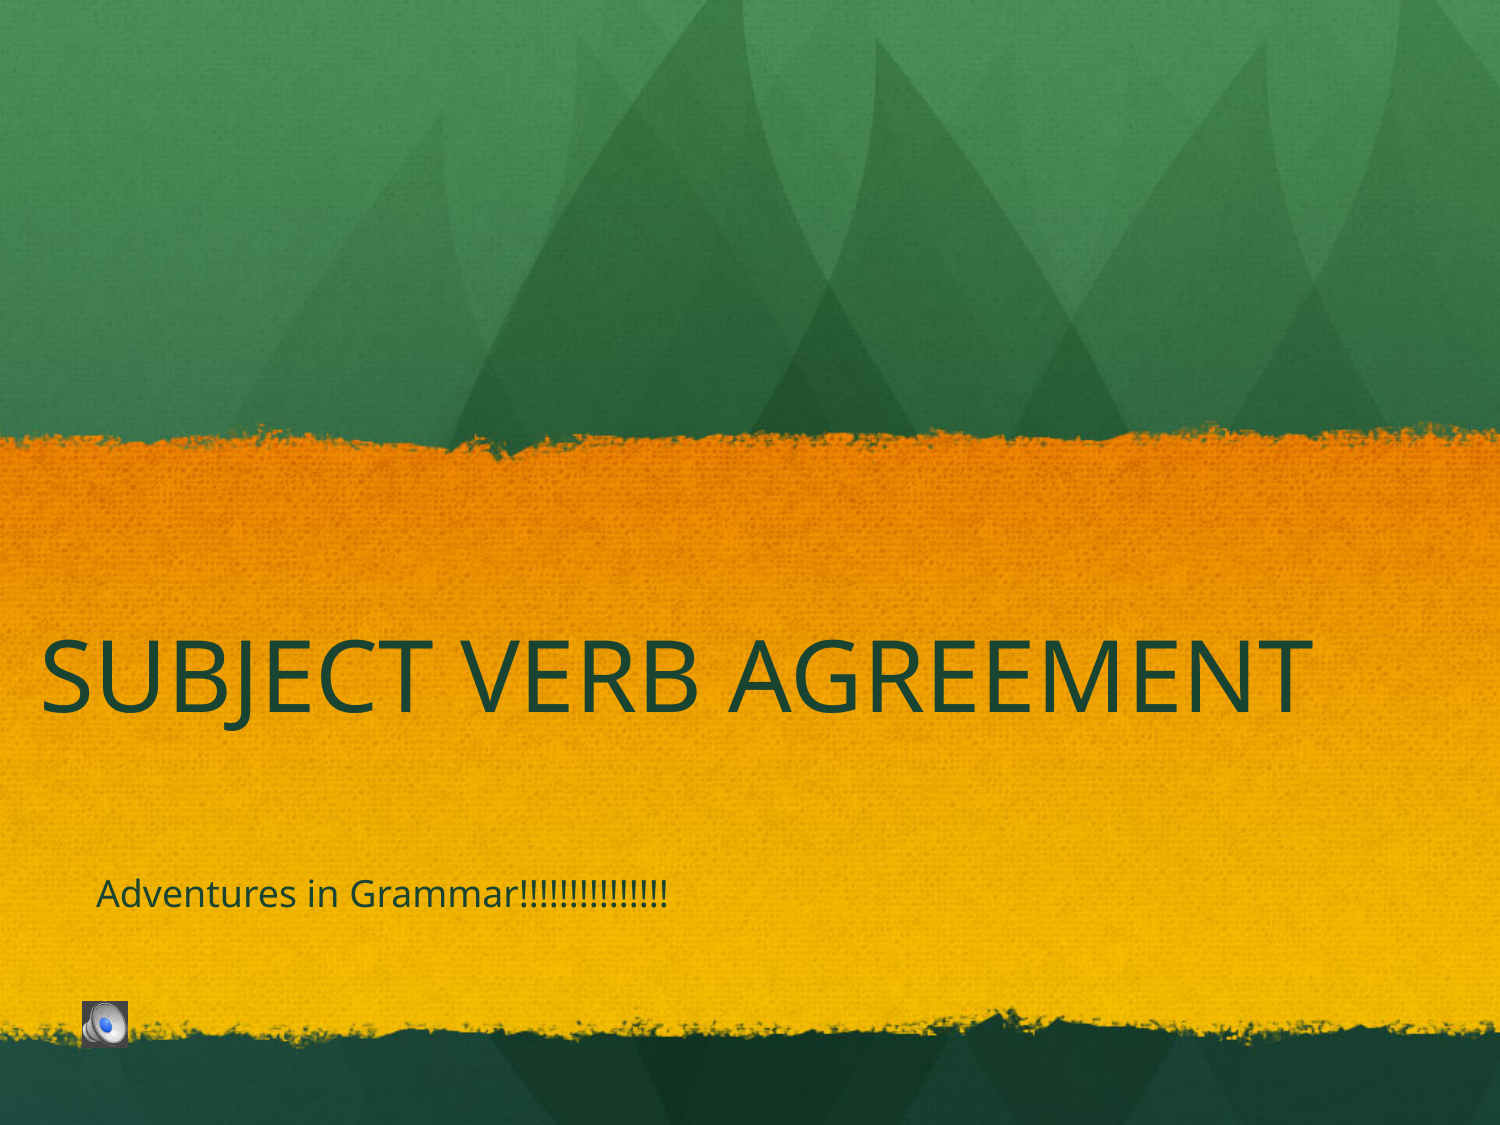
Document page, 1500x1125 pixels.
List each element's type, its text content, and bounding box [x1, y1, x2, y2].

title SUBJECT VERB AGREEMENT [24, 498, 1475, 740]
picture [0, 0, 1500, 1125]
subtitle Adventures in Grammar!!!!!!!!!!!!!!! [81, 862, 1262, 1025]
